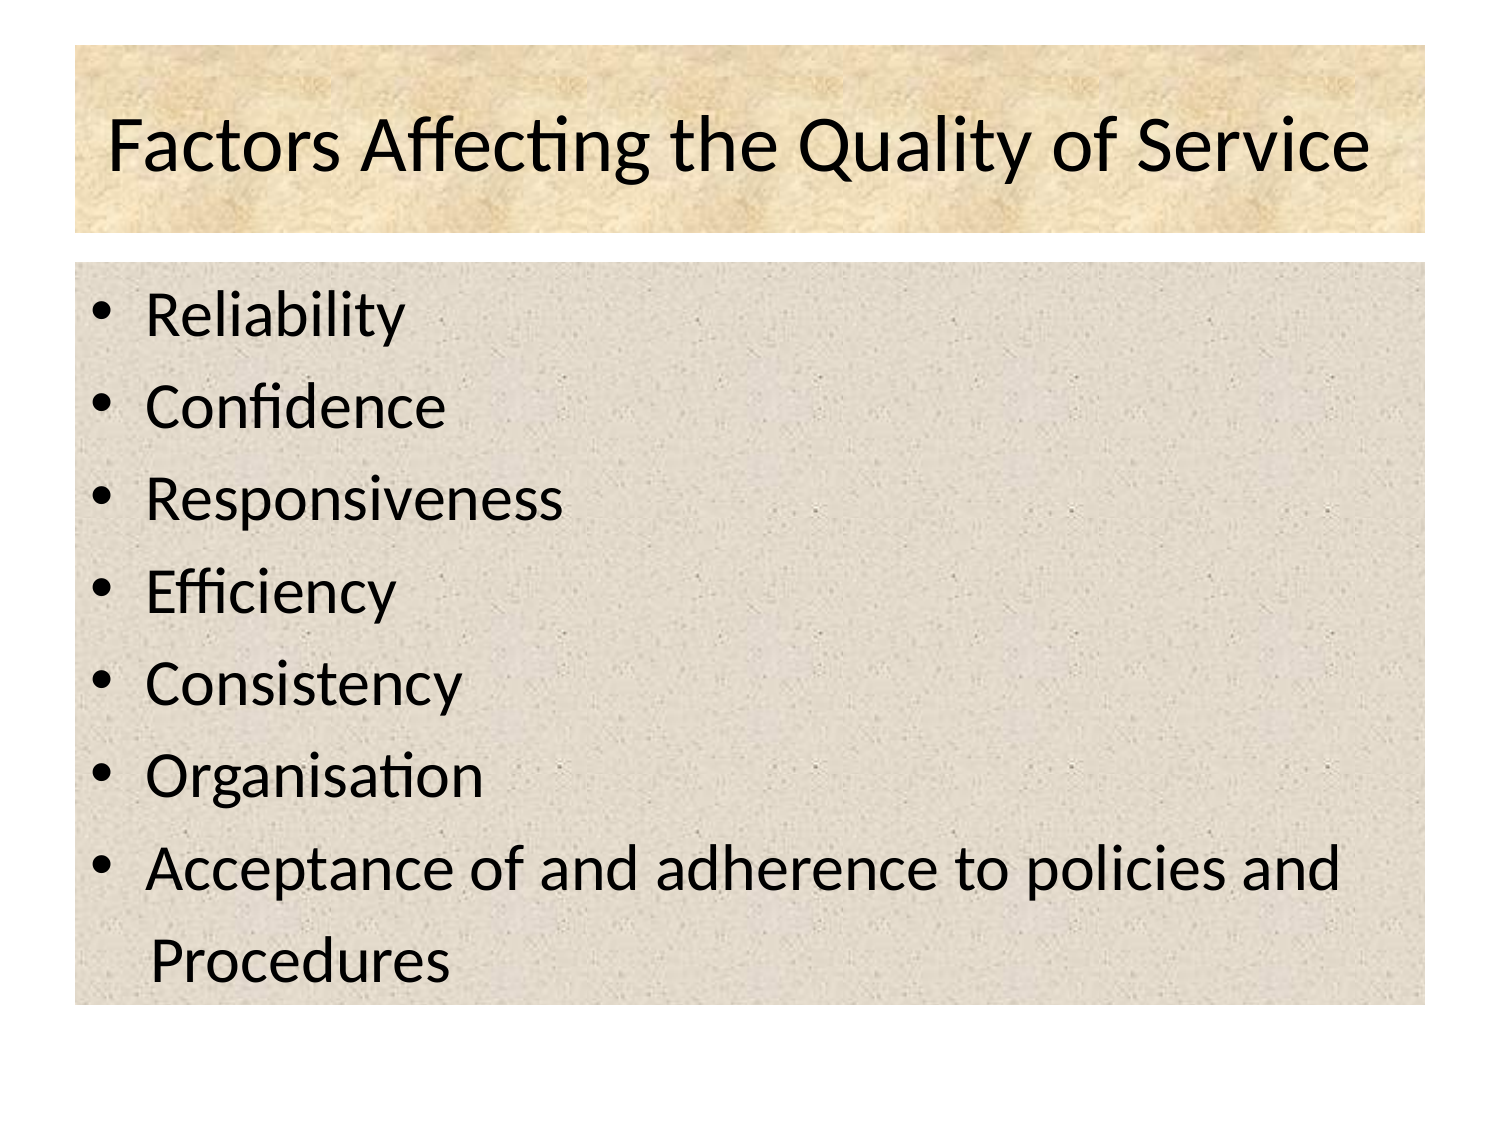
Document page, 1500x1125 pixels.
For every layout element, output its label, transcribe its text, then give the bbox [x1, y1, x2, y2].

title Factors Affecting the Quality of Service [75, 45, 1425, 233]
list Reliability Confidence Responsiveness Efficiency Consistency Organisation Acceptance of and adherence to policies and Procedures [75, 262, 1425, 1005]
